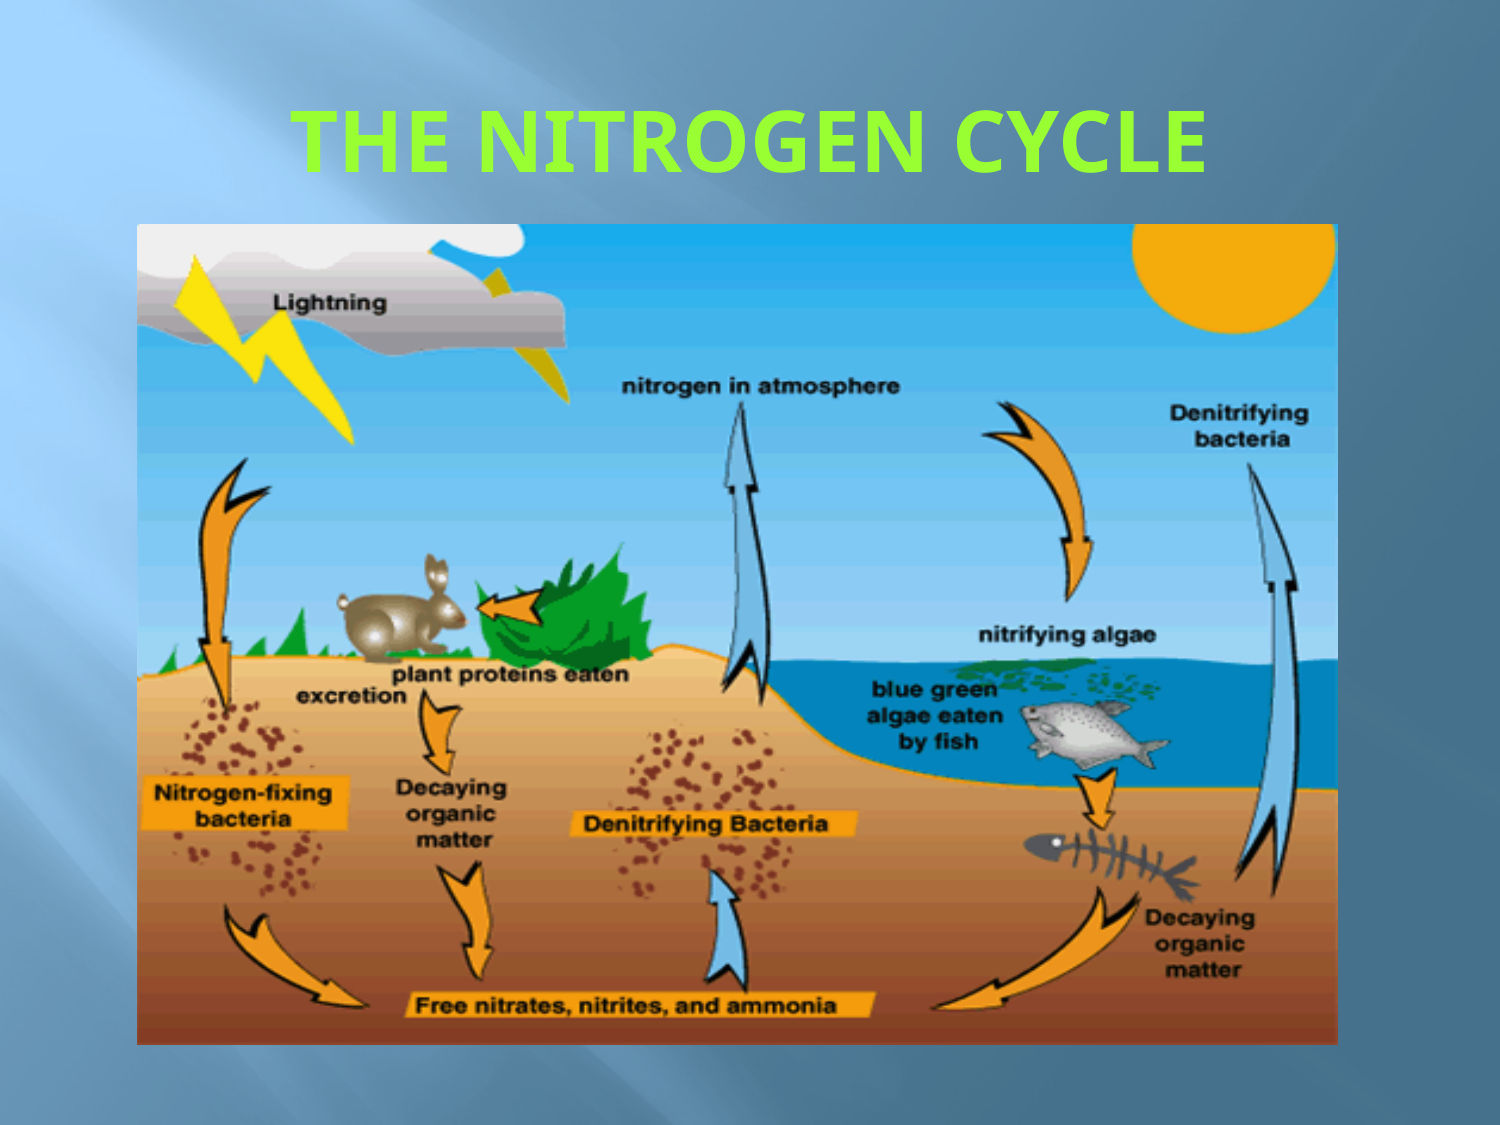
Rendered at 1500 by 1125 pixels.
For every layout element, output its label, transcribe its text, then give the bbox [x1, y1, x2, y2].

title THE NITROGEN CYCLE [75, 45, 1425, 233]
picture [137, 224, 1338, 1046]
